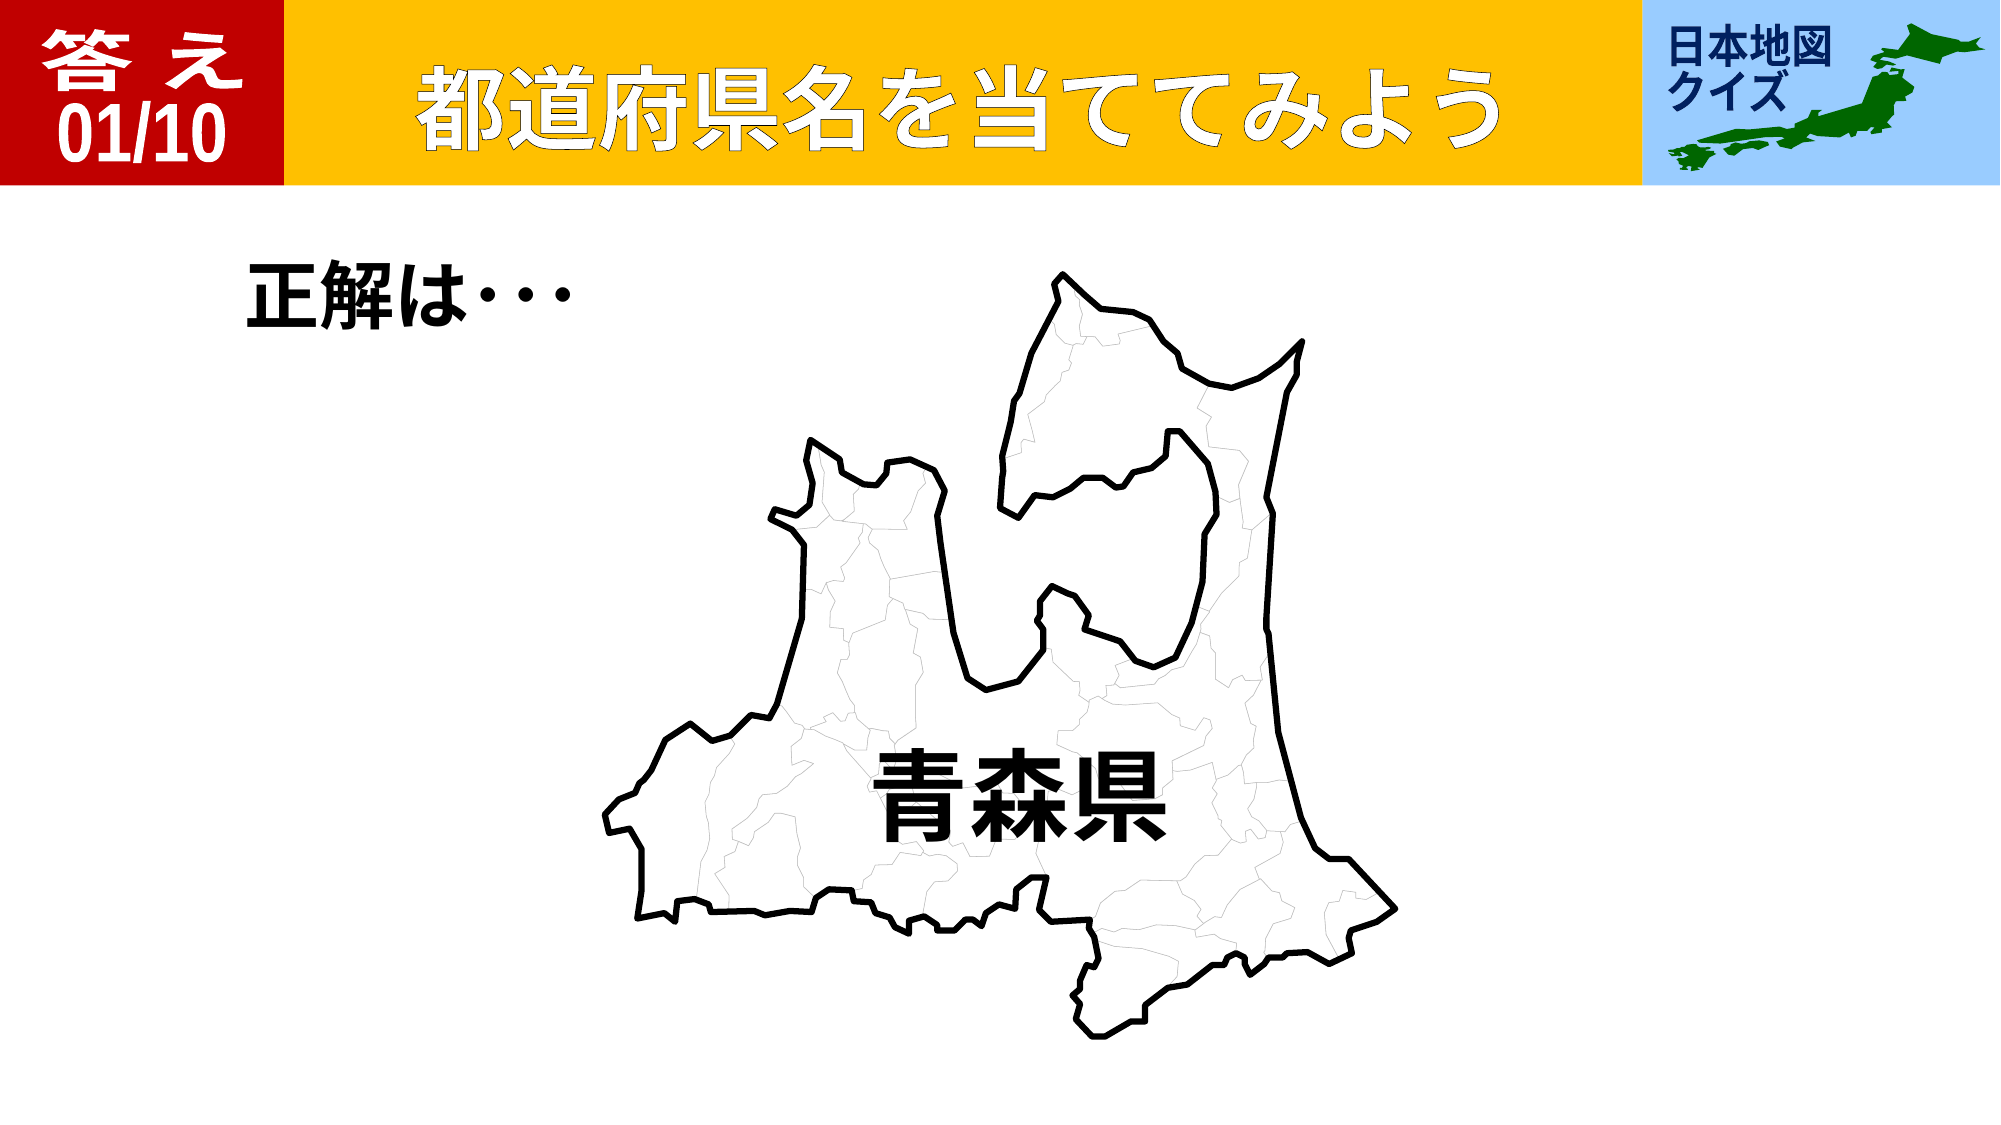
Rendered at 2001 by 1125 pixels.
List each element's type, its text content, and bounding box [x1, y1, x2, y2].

text_box 正解は･･･ [229, 240, 597, 346]
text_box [604, 259, 1396, 1037]
